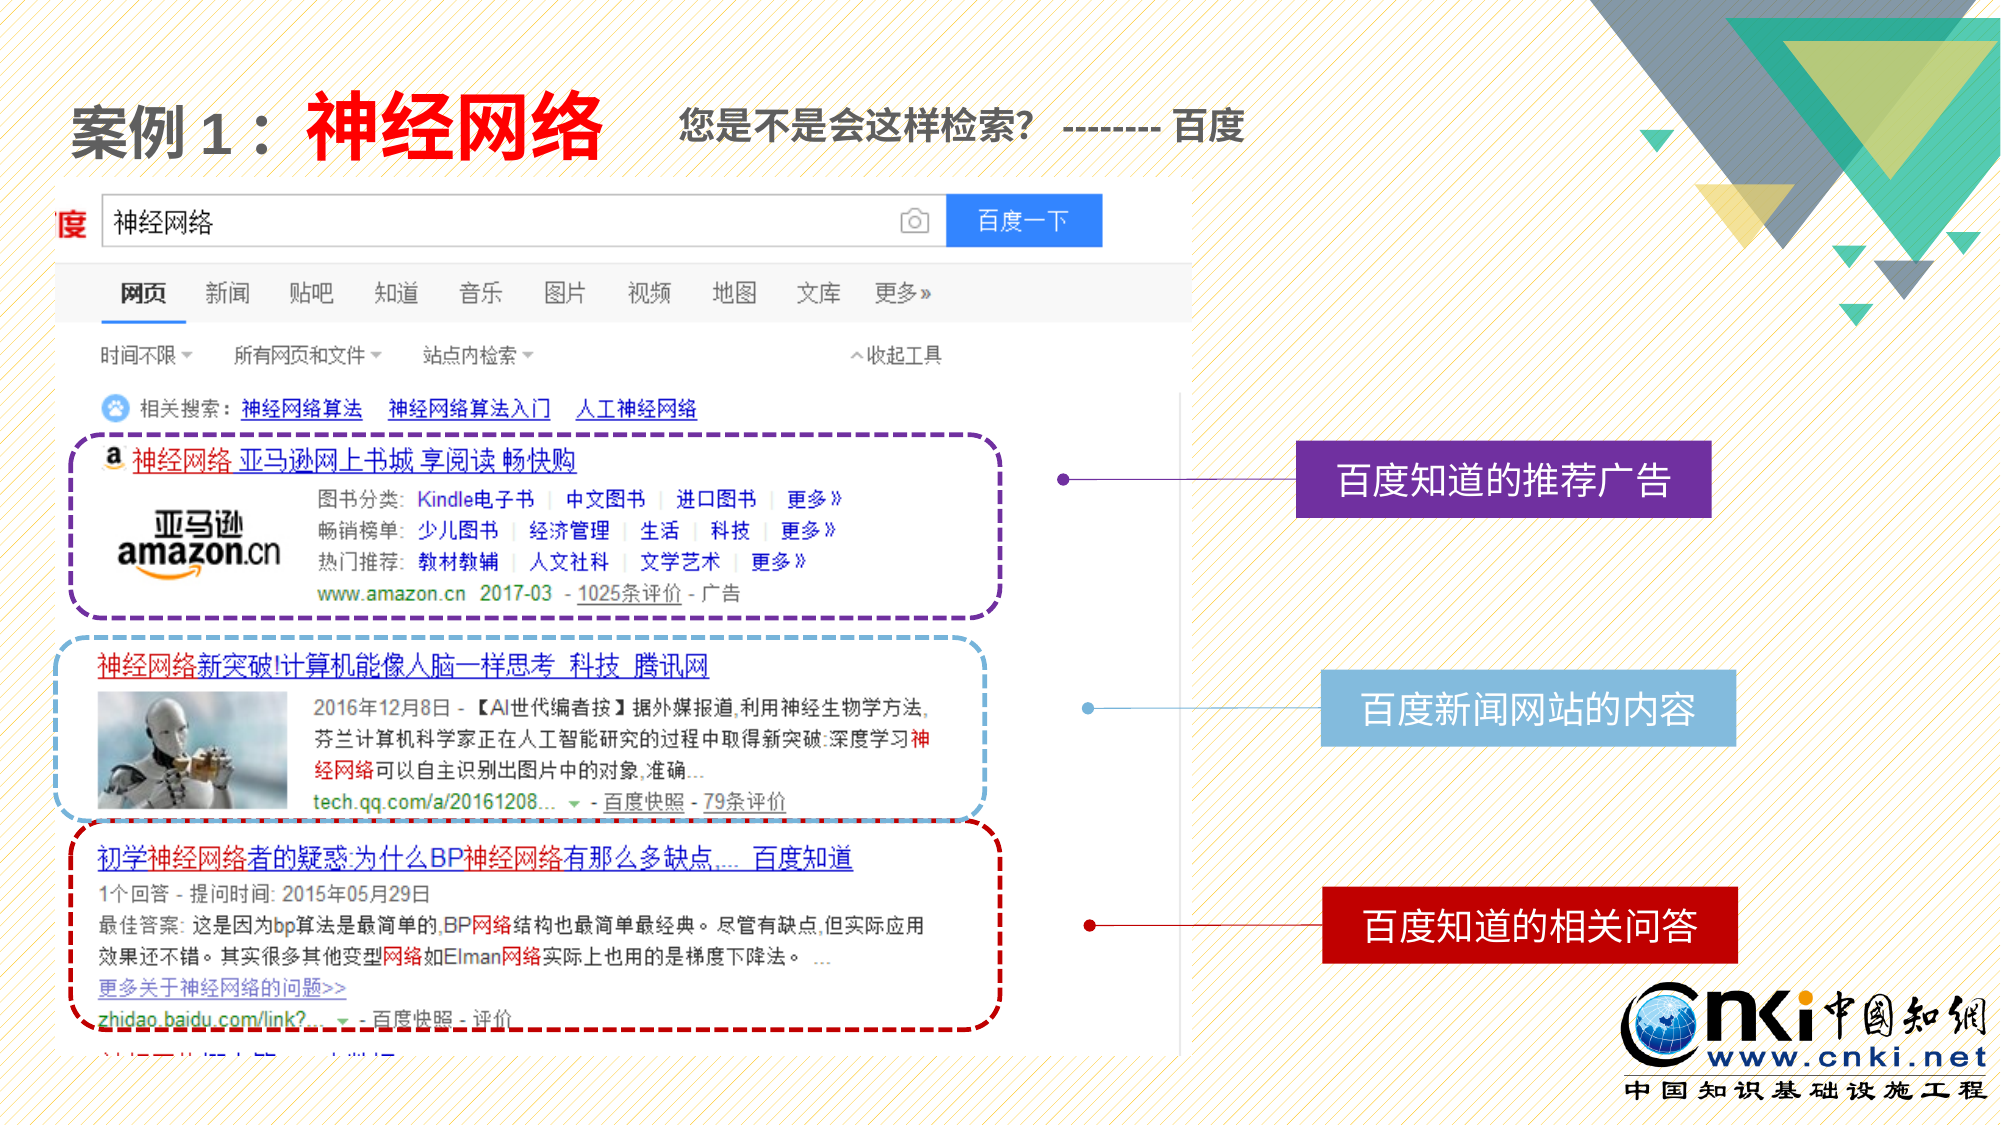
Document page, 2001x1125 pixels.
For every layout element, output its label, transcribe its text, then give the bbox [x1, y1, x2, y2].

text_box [1087, 669, 1737, 747]
picture [1589, 958, 2001, 1125]
text_box 案例1：神经网络 [55, 72, 841, 177]
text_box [1063, 440, 1712, 518]
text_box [1089, 886, 1739, 964]
text_box 您是不是会这样检索？--------百度 [663, 94, 1323, 155]
picture [55, 177, 1192, 1056]
